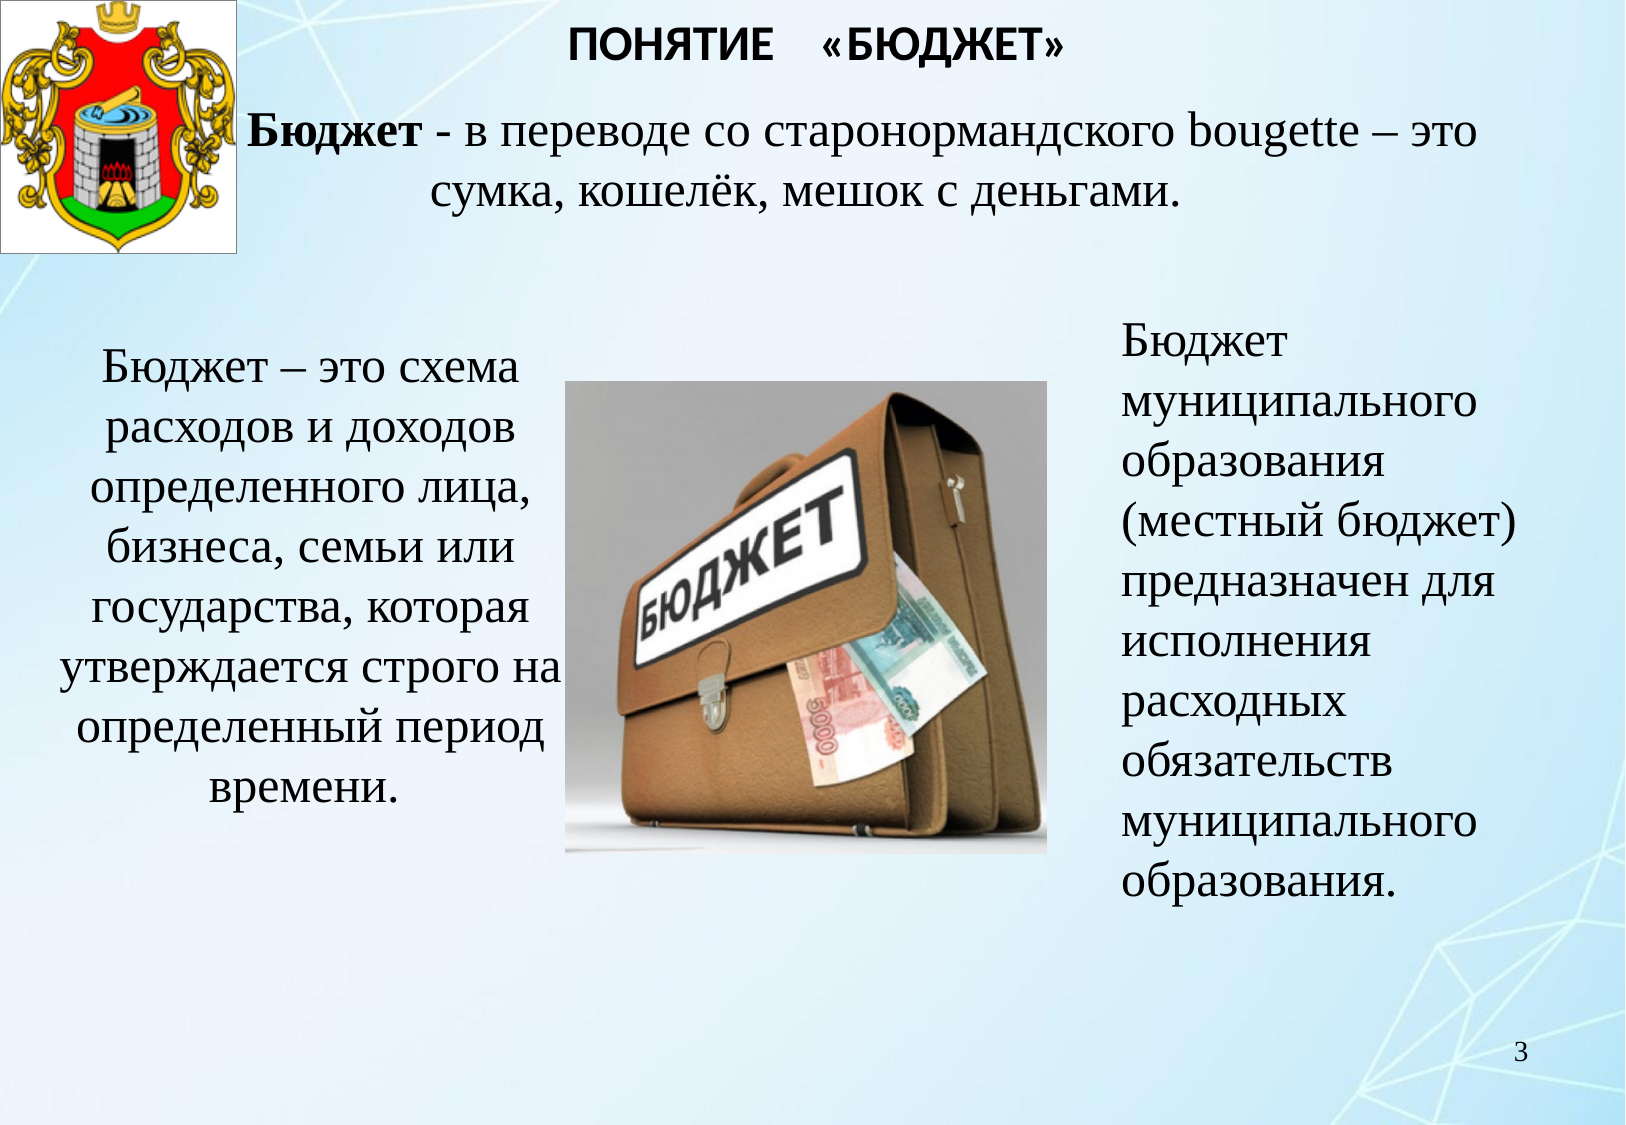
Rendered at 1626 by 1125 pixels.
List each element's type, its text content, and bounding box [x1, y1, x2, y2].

title ПОНЯТИЕ «БЮДЖЕТ» Бюджет - в переводе со старонормандского bougette – это сумка, кошелёк, мешок с деньгами. [241, 44, 1544, 233]
list Бюджет – это схема расходов и доходов определенного лица, бизнеса, семьи или государства, которая утверждается строго на определенный период времени. [37, 324, 584, 963]
picture [0, 0, 1626, 1125]
text_box Бюджет муниципального образования (местный бюджет) предназначен для исполнения расходных обязательств муниципального образования. [1050, 298, 1595, 937]
slide_number 3 [1164, 1024, 1544, 1103]
